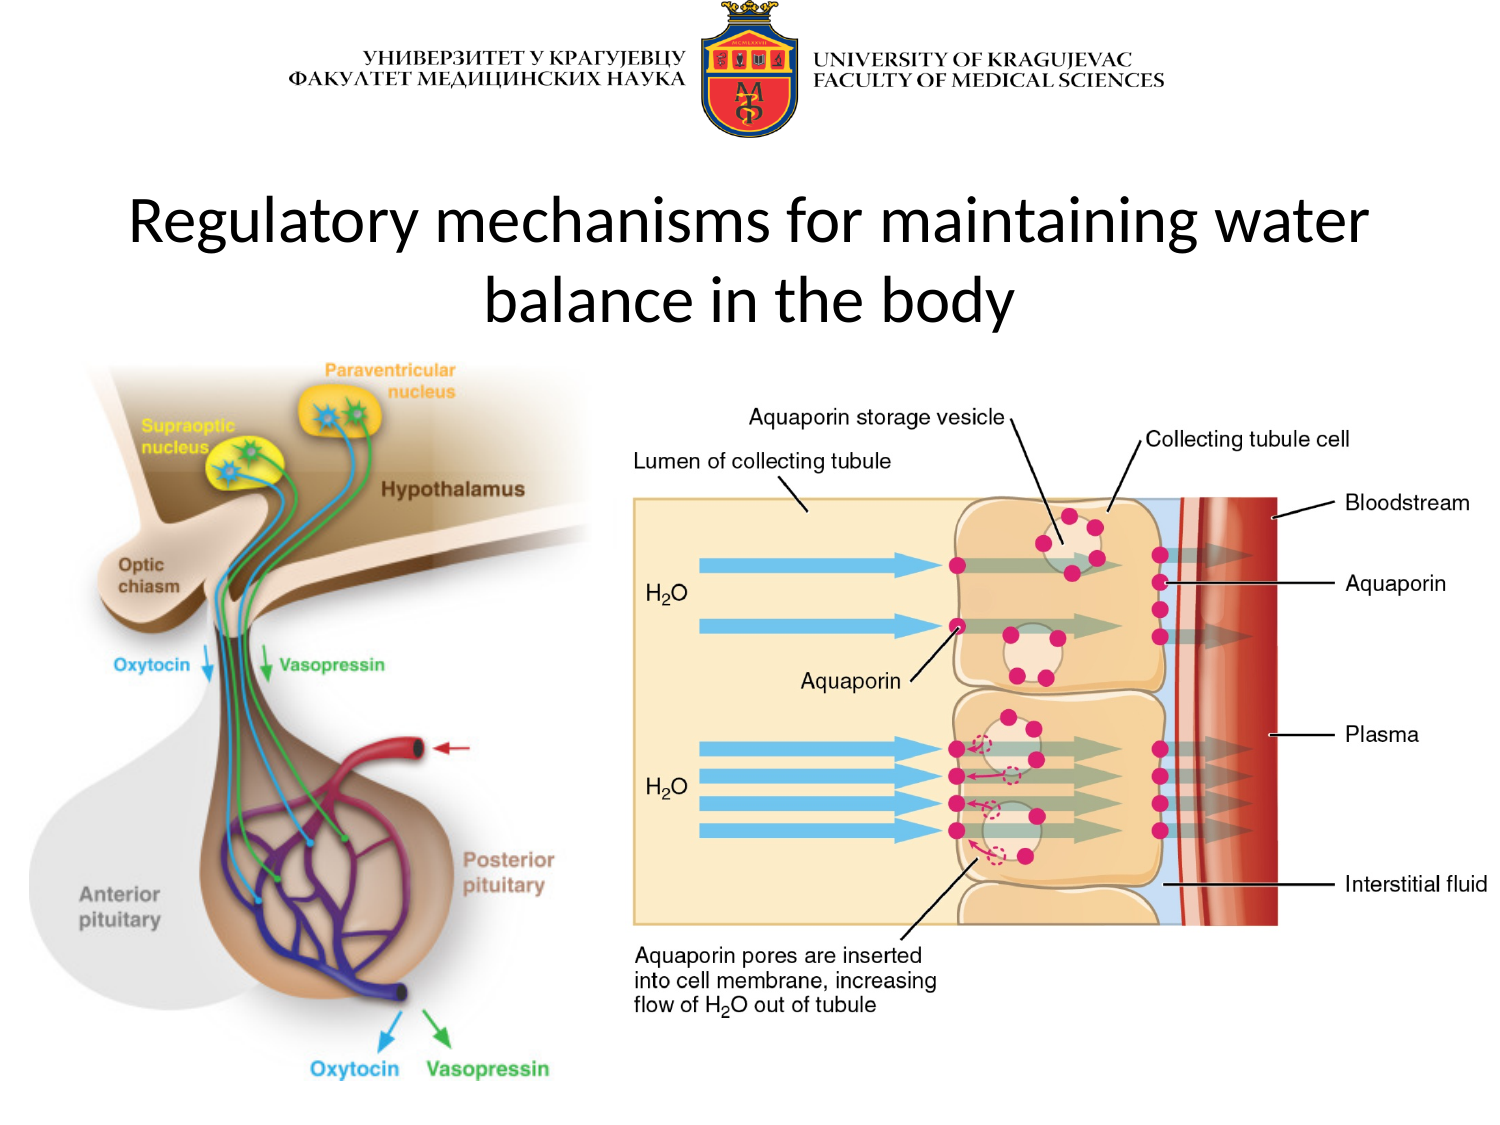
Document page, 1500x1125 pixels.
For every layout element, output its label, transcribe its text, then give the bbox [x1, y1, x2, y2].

picture [289, 0, 1164, 138]
picture [624, 396, 1495, 1031]
picture [29, 361, 618, 1081]
title Regulatory mechanisms for maintaining water balance in the body [74, 162, 1426, 351]
